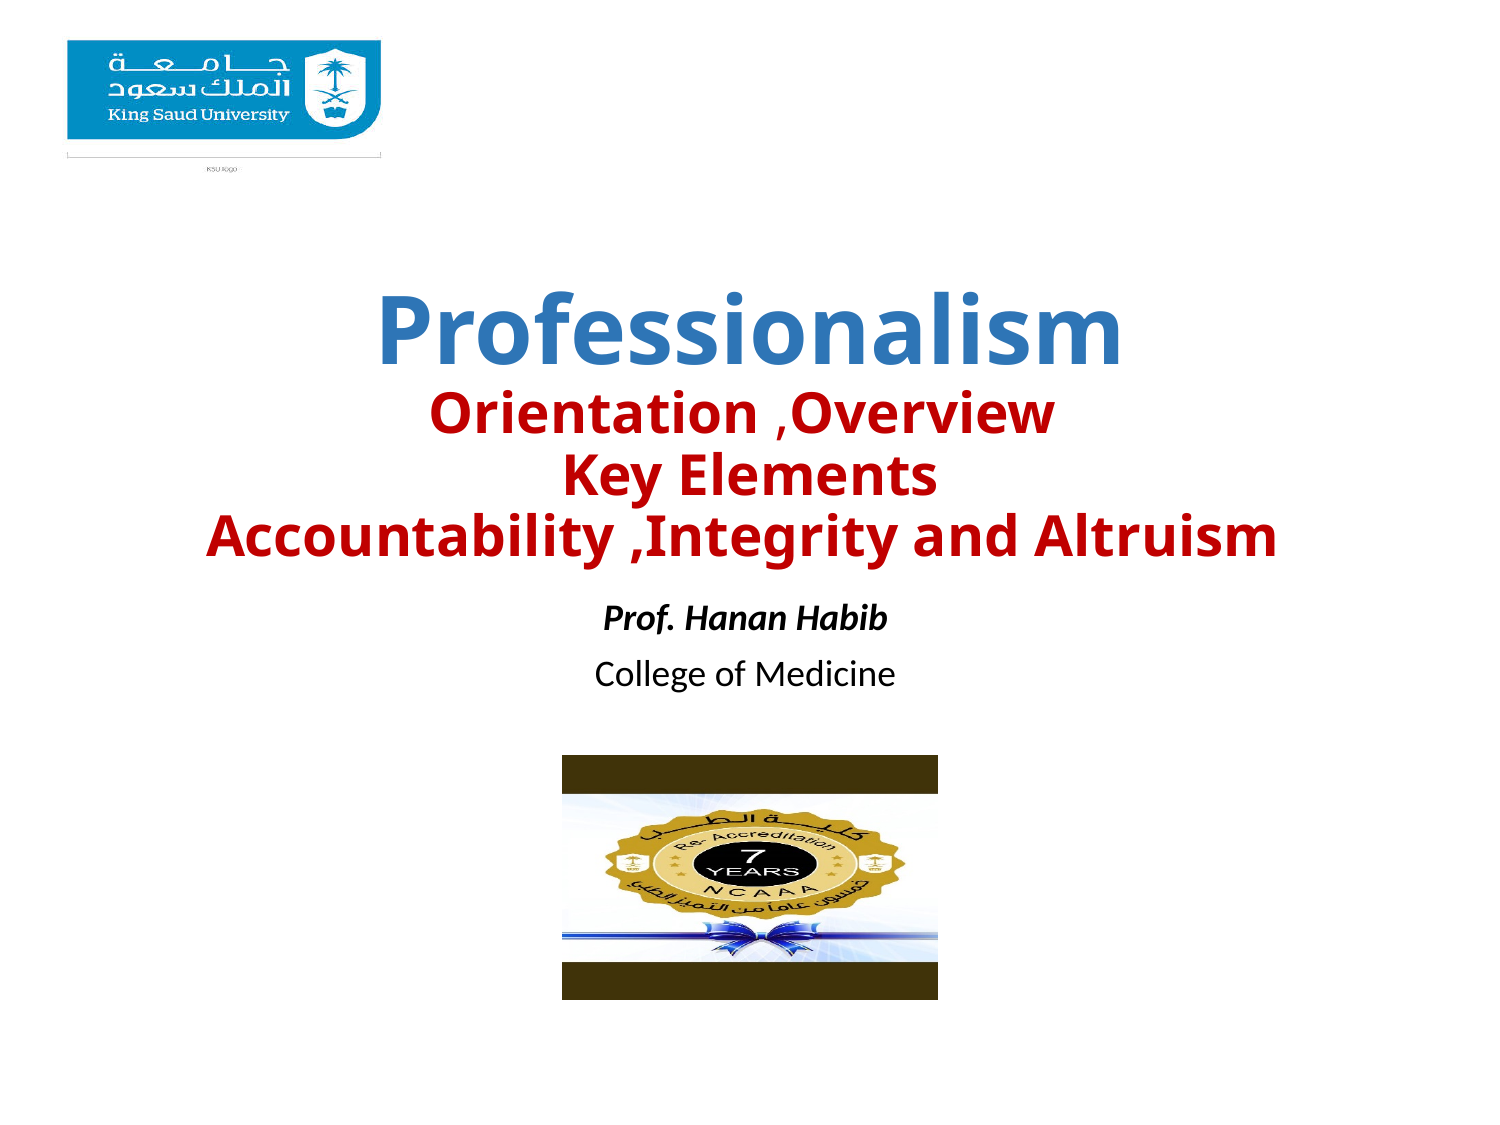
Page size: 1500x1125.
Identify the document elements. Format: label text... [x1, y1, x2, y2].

picture [62, 36, 386, 173]
subtitle Prof. Hanan Habib College of Medicine [187, 590, 1313, 863]
title Professionalism Orientation ,Overview Key Elements Accountability ,Integrity and Altruism [187, 184, 1313, 576]
picture [562, 755, 938, 1000]
